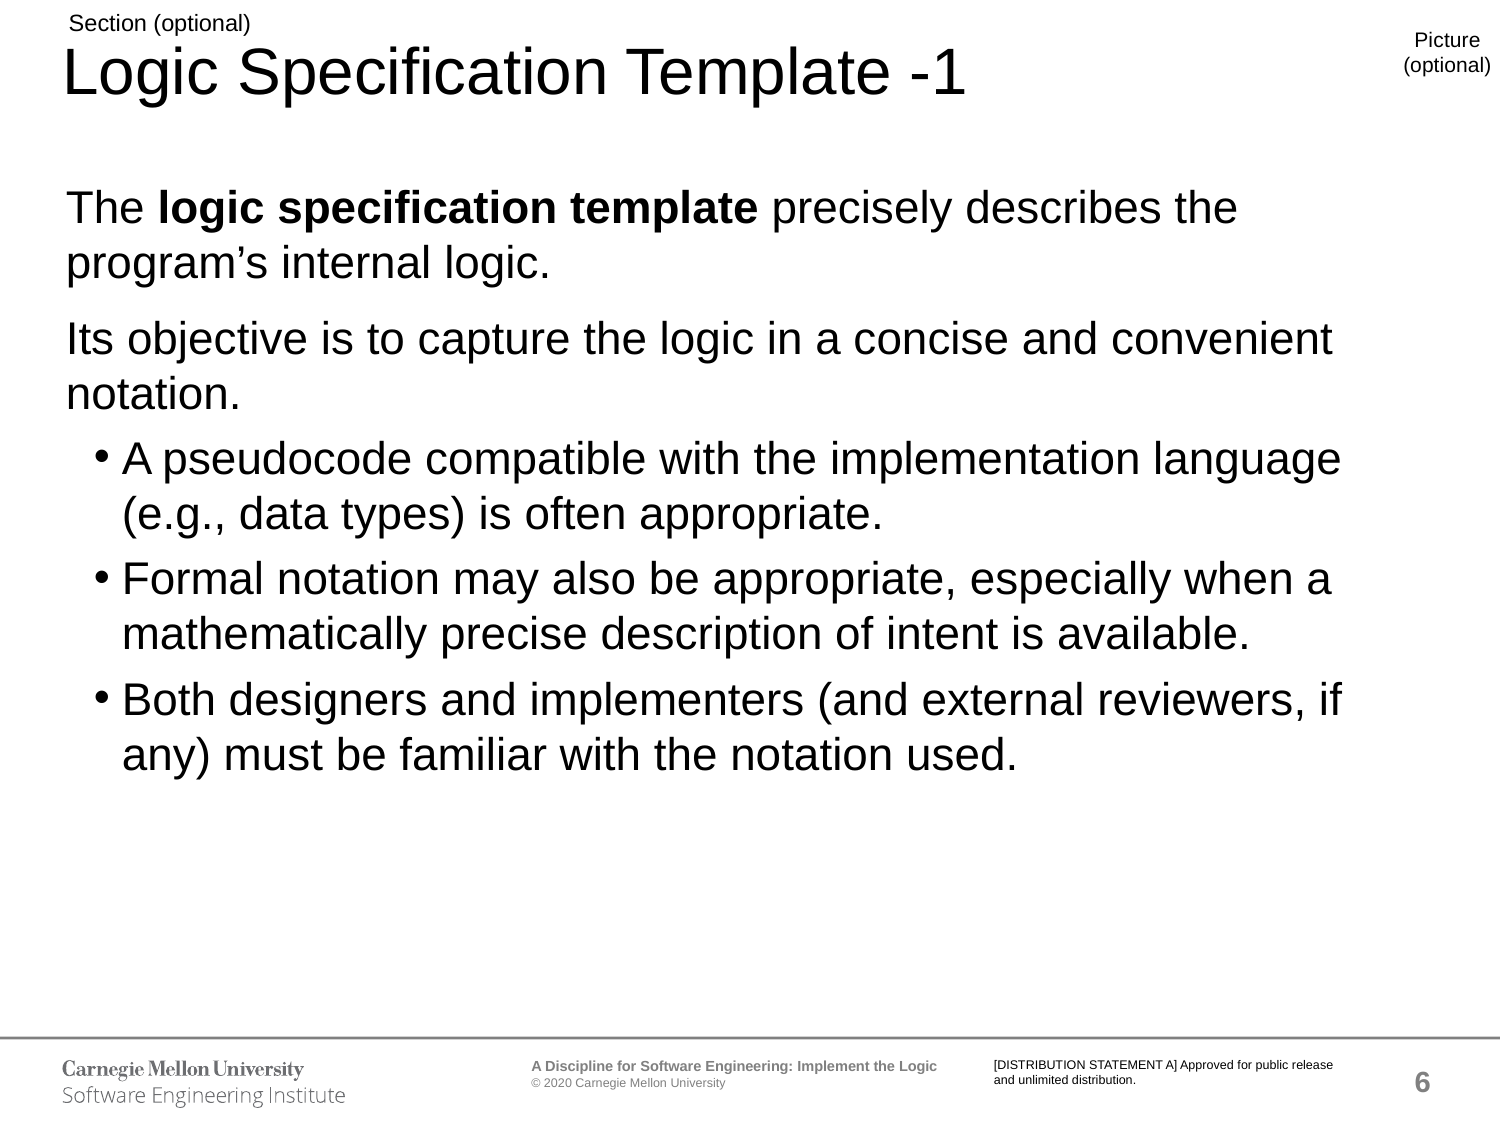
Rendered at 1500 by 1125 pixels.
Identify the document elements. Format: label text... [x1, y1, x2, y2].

list The logic specification template precisely describes the program’s internal logic. Its objective is to capture the logic in a concise and convenient notation. A pseudocode compatible with the implementation language (e.g., data types) is often appropriate. Formal notation may also be appropriate, especially when a mathematically precise description of intent is available. Both designers and implementers (and external reviewers, if any) must be familiar with the notation used. [65, 177, 1431, 1000]
title Logic Specification Template -1 [62, 37, 1338, 182]
